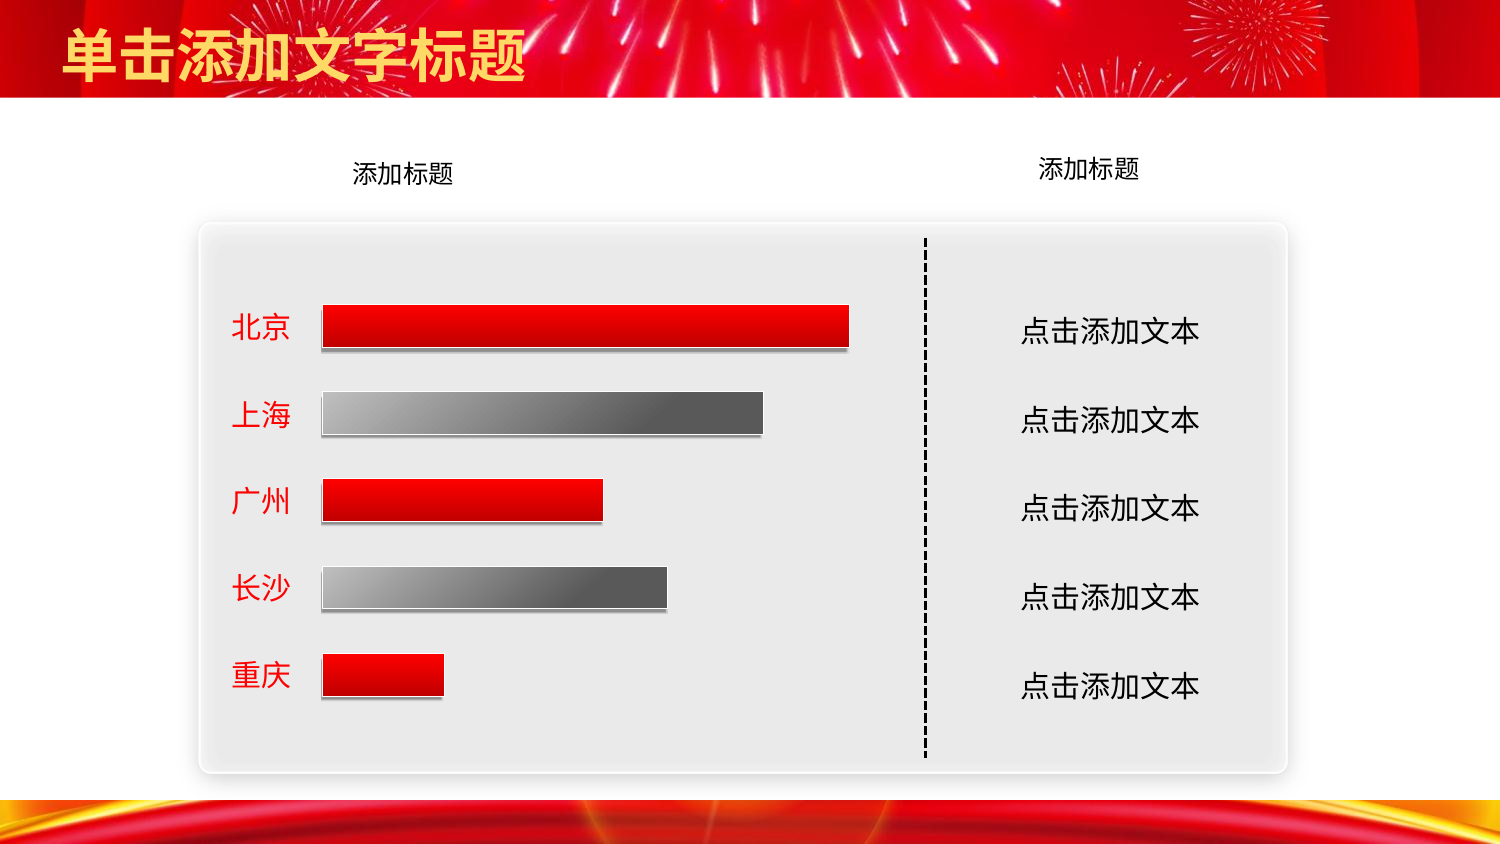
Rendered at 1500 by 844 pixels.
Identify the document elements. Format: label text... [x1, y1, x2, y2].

text_box 添加标题 [928, 145, 1250, 191]
picture [0, 193, 1500, 844]
text_box 添加标题 [242, 150, 564, 193]
picture [0, 0, 1500, 97]
